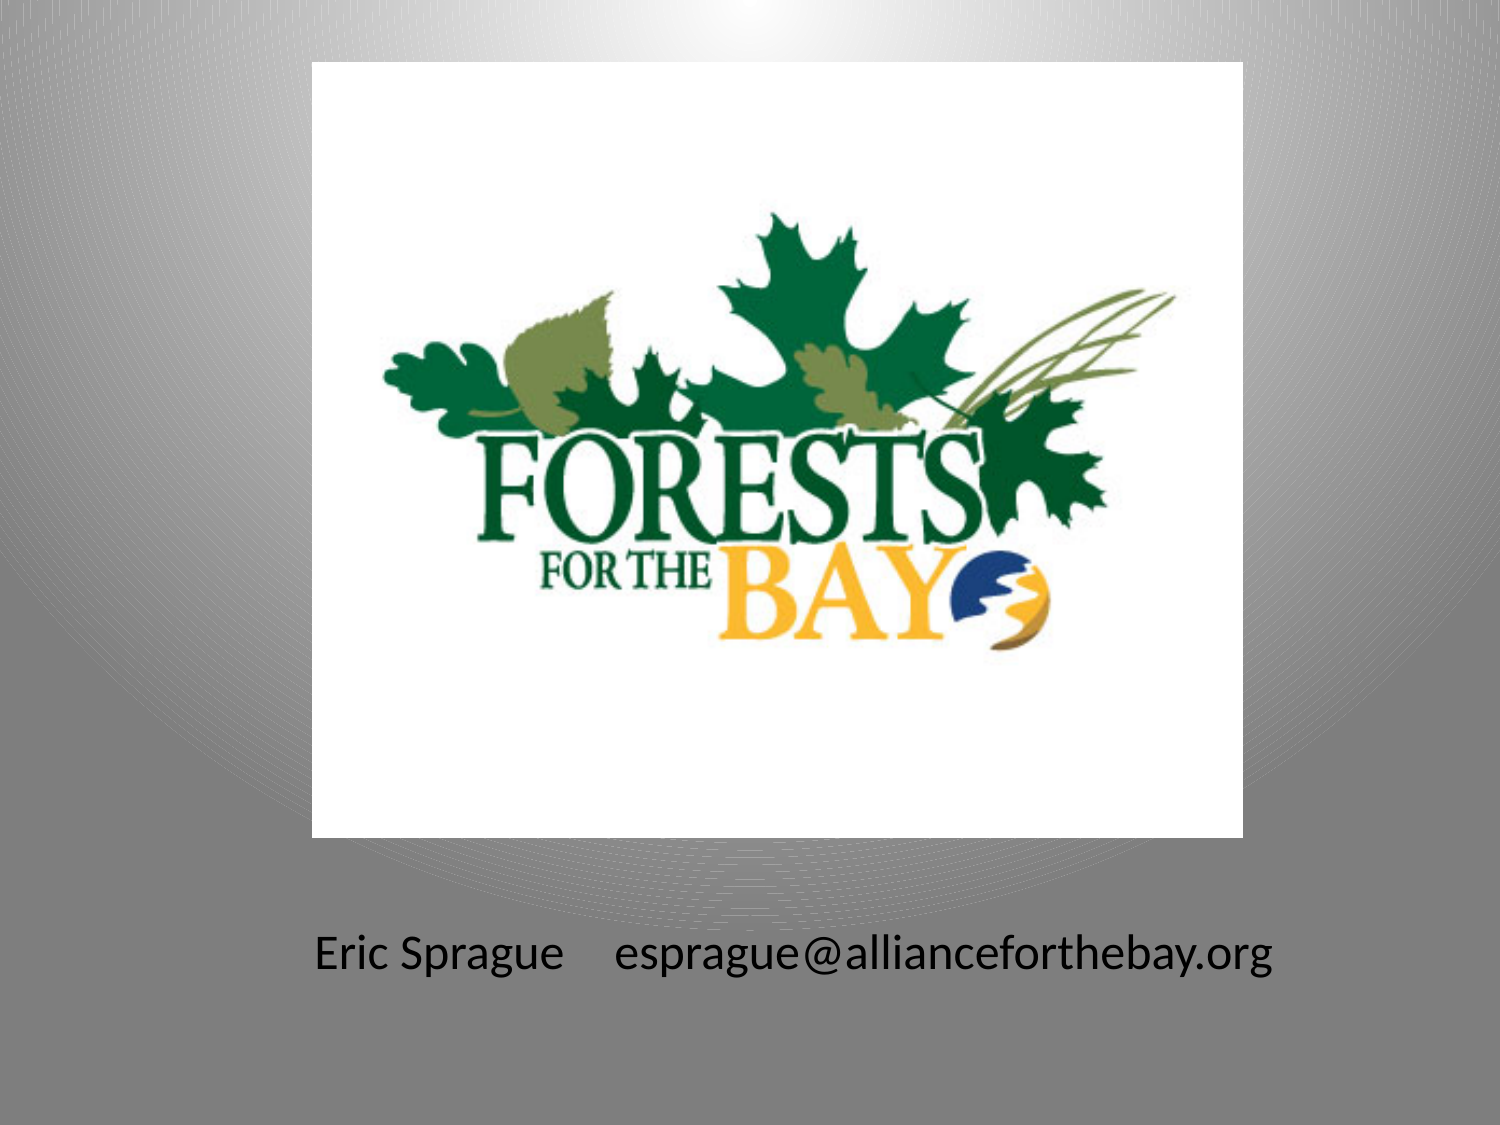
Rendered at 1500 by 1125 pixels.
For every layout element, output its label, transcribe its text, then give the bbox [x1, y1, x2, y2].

picture [312, 62, 1243, 838]
text_box Eric Sprague esprague@allianceforthebay.org [224, 912, 1363, 988]
